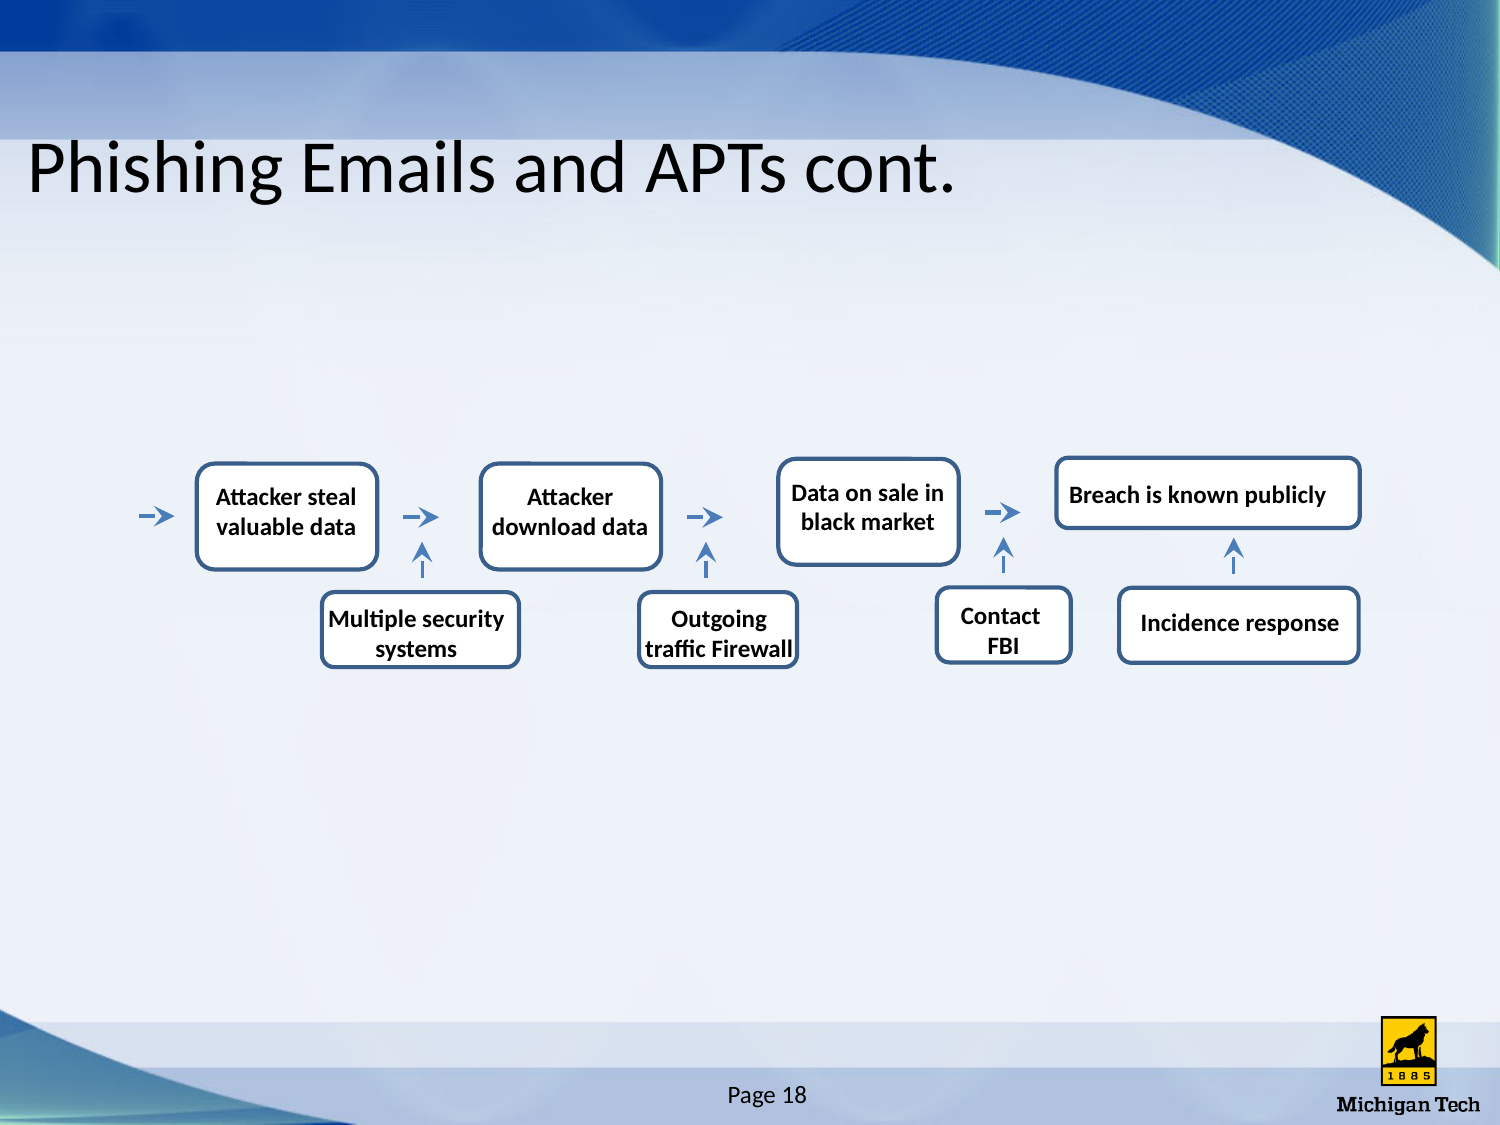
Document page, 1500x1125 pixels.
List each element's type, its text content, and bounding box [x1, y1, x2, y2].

text_box Data on sale in black market [777, 470, 959, 550]
text_box [938, 587, 1070, 594]
title Phishing Emails and APTs cont. [12, 75, 1263, 263]
text_box Attacker download data [479, 475, 661, 555]
text_box Outgoing traffic Firewall [628, 596, 810, 654]
text_box [198, 463, 376, 475]
text_box [1056, 457, 1360, 472]
text_box [481, 555, 661, 570]
text_box [197, 555, 377, 570]
text_box Contact FBI [913, 594, 1095, 652]
text_box [325, 592, 516, 596]
text_box [639, 654, 798, 668]
text_box Attacker steal valuable data [195, 475, 378, 555]
text_box Multiple security systems [297, 596, 536, 654]
text_box Incidence response [1119, 601, 1362, 658]
text_box [482, 463, 660, 475]
text_box [642, 592, 794, 596]
text_box [1121, 658, 1356, 663]
text_box [1119, 587, 1359, 601]
text_box Breach is known publicly [1036, 472, 1360, 553]
picture [0, 0, 1500, 1125]
text_box [779, 458, 958, 470]
text_box [937, 652, 1071, 663]
text_box [778, 550, 959, 565]
text_box [321, 654, 519, 668]
